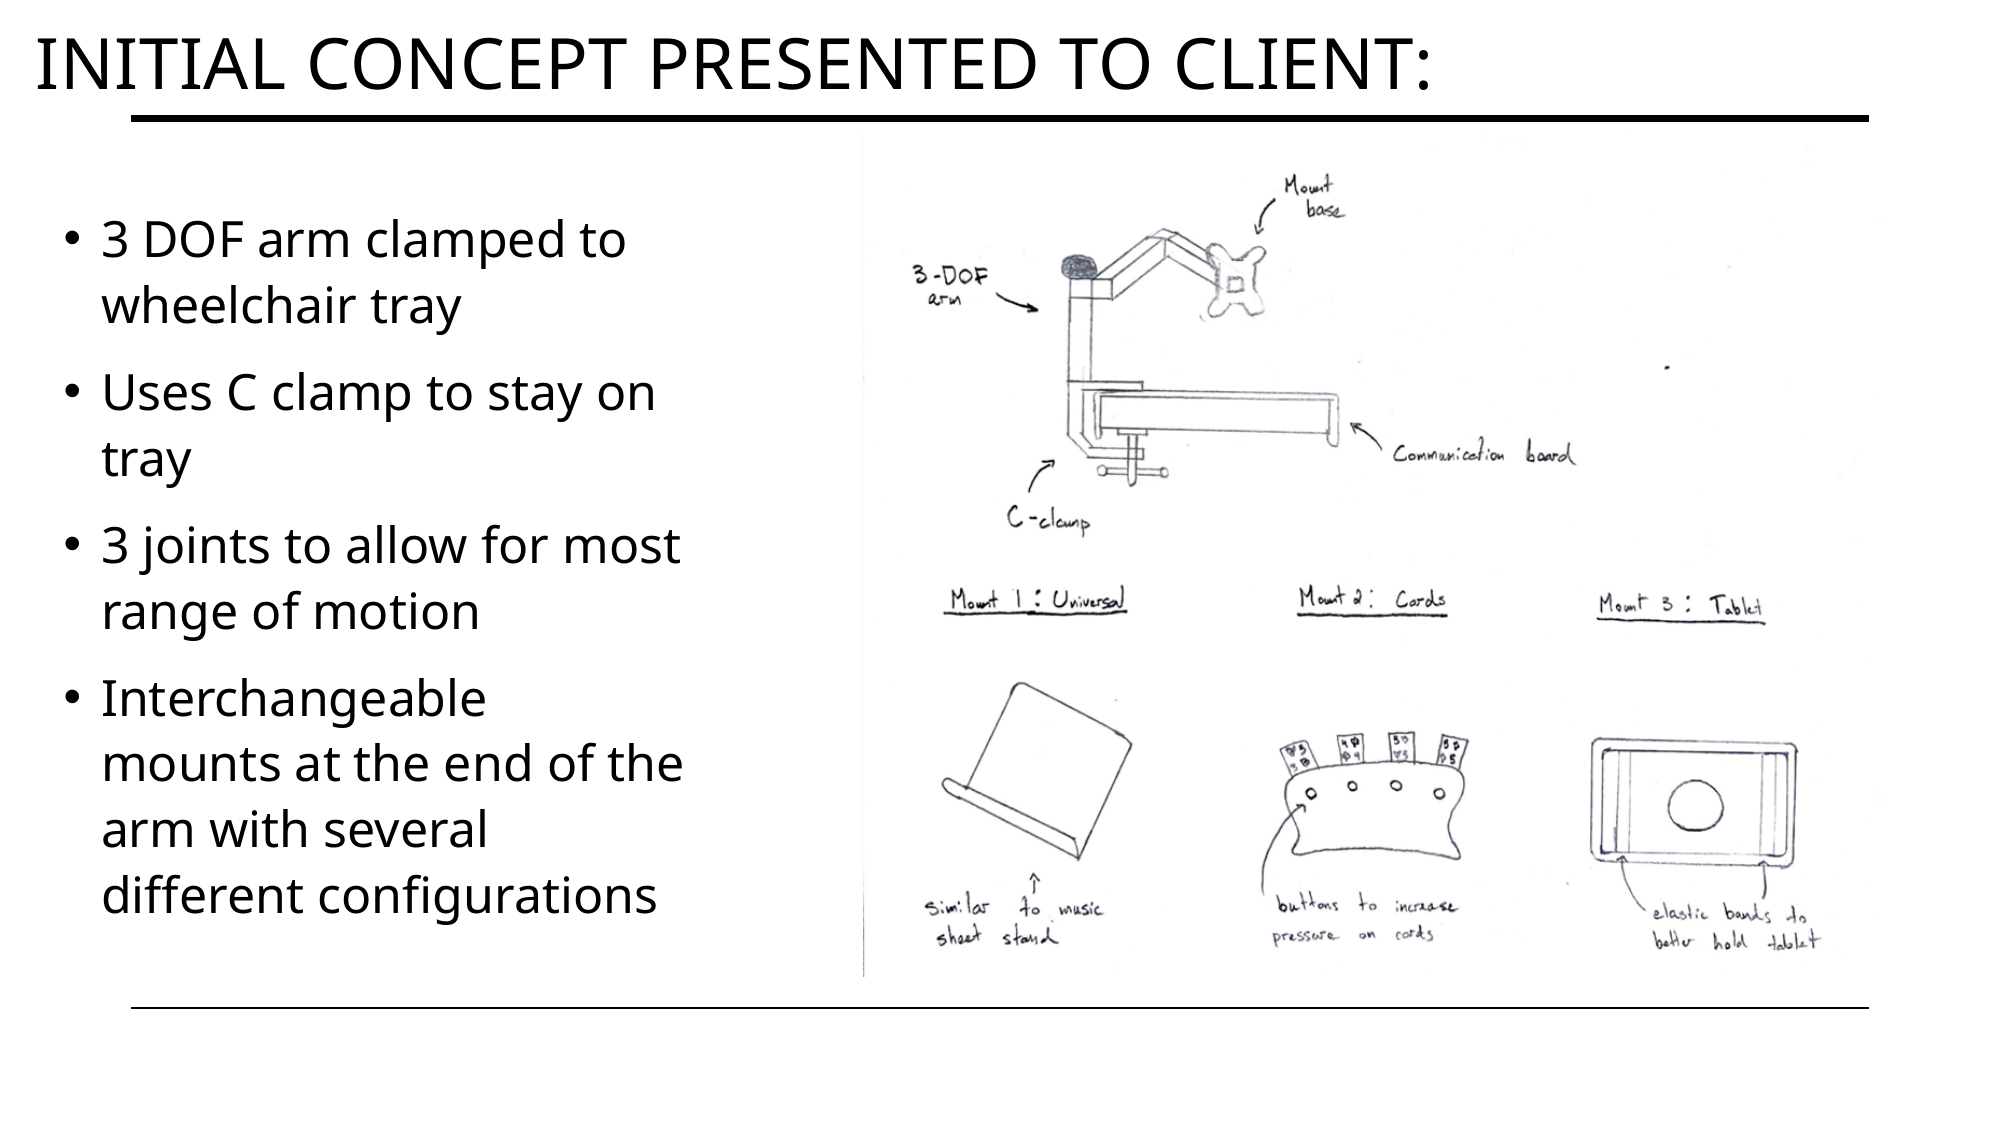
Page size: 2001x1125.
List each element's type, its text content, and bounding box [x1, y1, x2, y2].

list 3 DOF arm clamped to wheelchair tray Uses C clamp to stay on tray 3 joints to allow for most range of motion Interchangeable mounts at the end of the arm with several different configurations [48, 194, 709, 826]
title Initial concept presented to client: [20, 0, 1847, 111]
picture [862, 133, 1881, 977]
